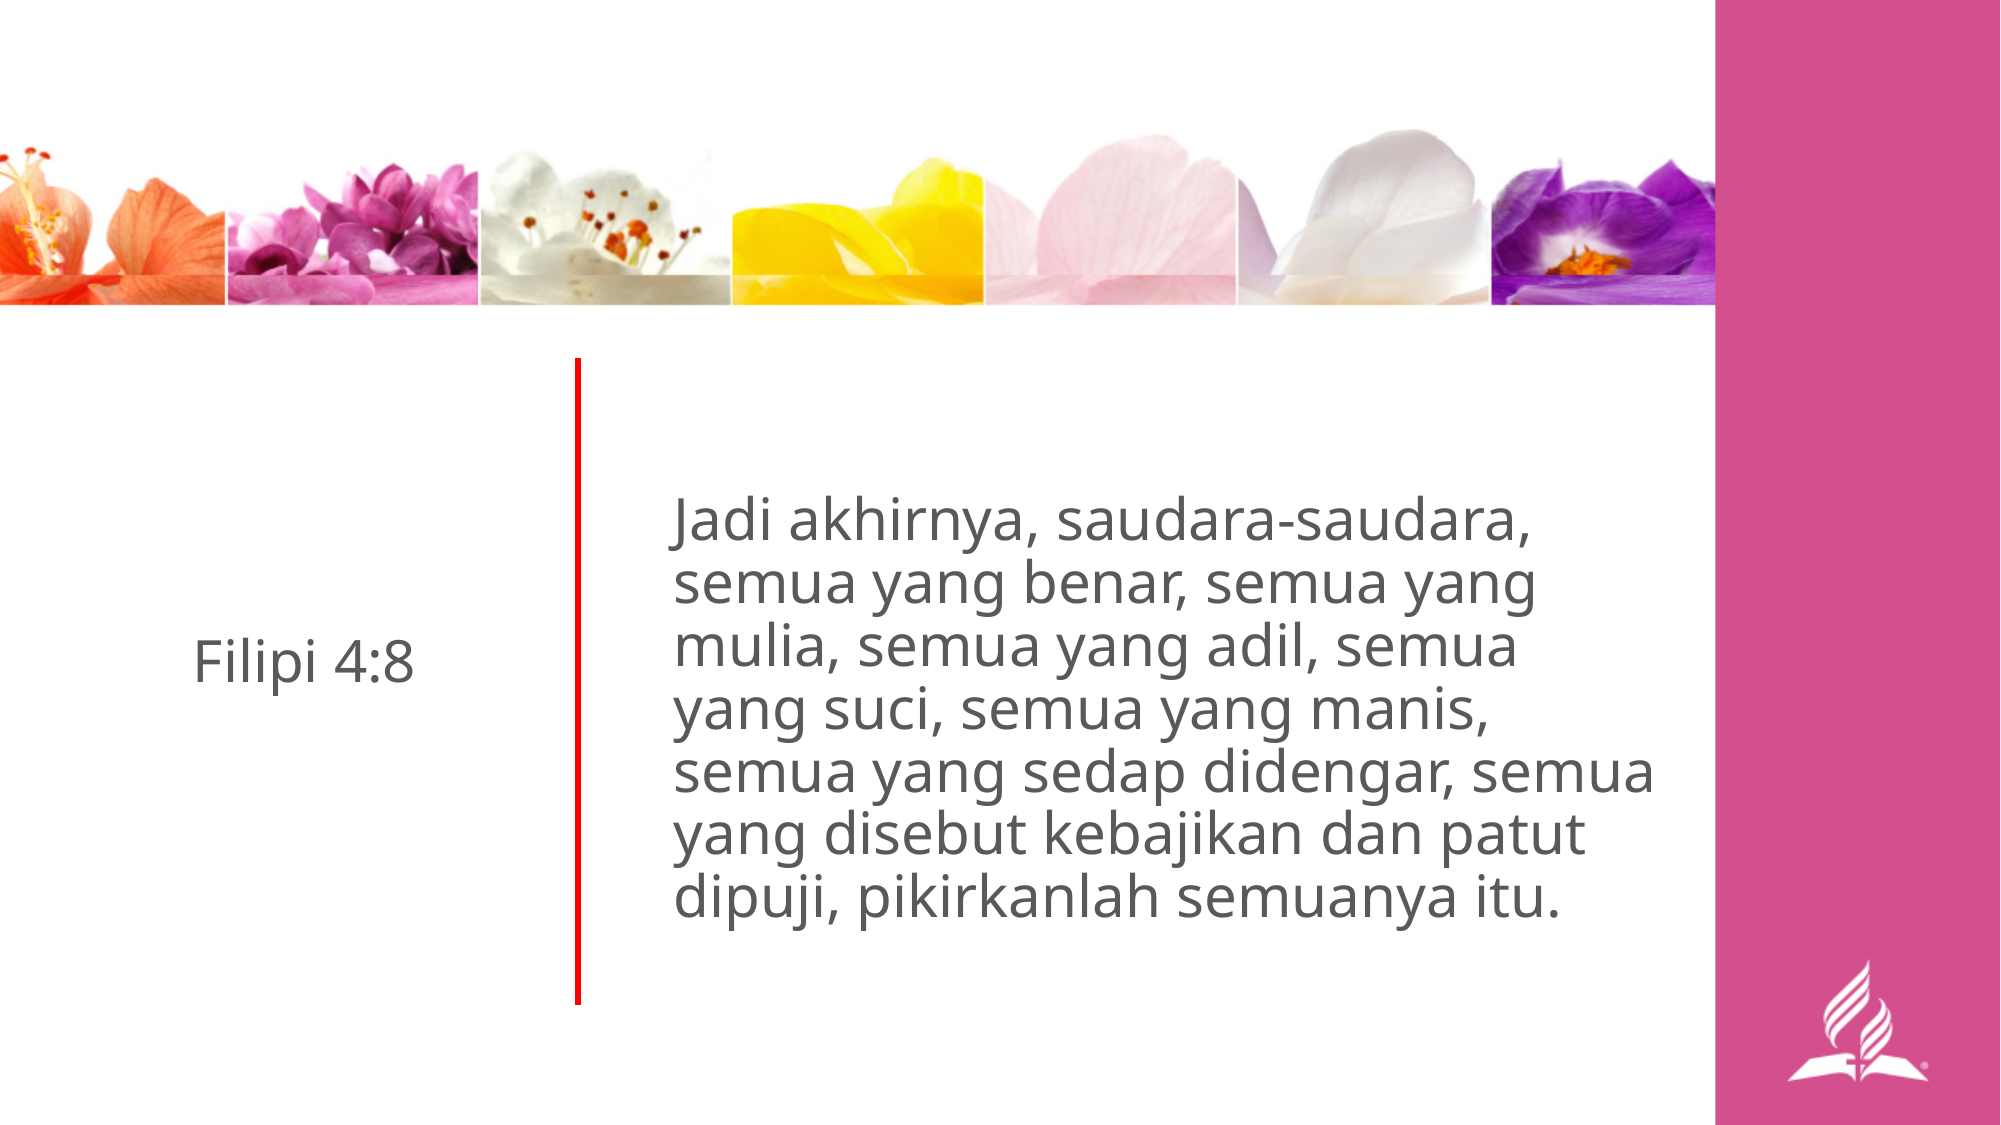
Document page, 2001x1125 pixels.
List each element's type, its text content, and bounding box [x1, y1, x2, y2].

list Jadi akhirnya, saudara-saudara, semua yang benar, semua yang mulia, semua yang adil, semua yang suci, semua yang manis, semua yang sedap didengar, semua yang disebut kebajikan dan patut dipuji, pikirkanlah semuanya itu. [658, 354, 1677, 1006]
text_box Filipi 4:8 [53, 584, 556, 742]
picture [0, 0, 2001, 1125]
